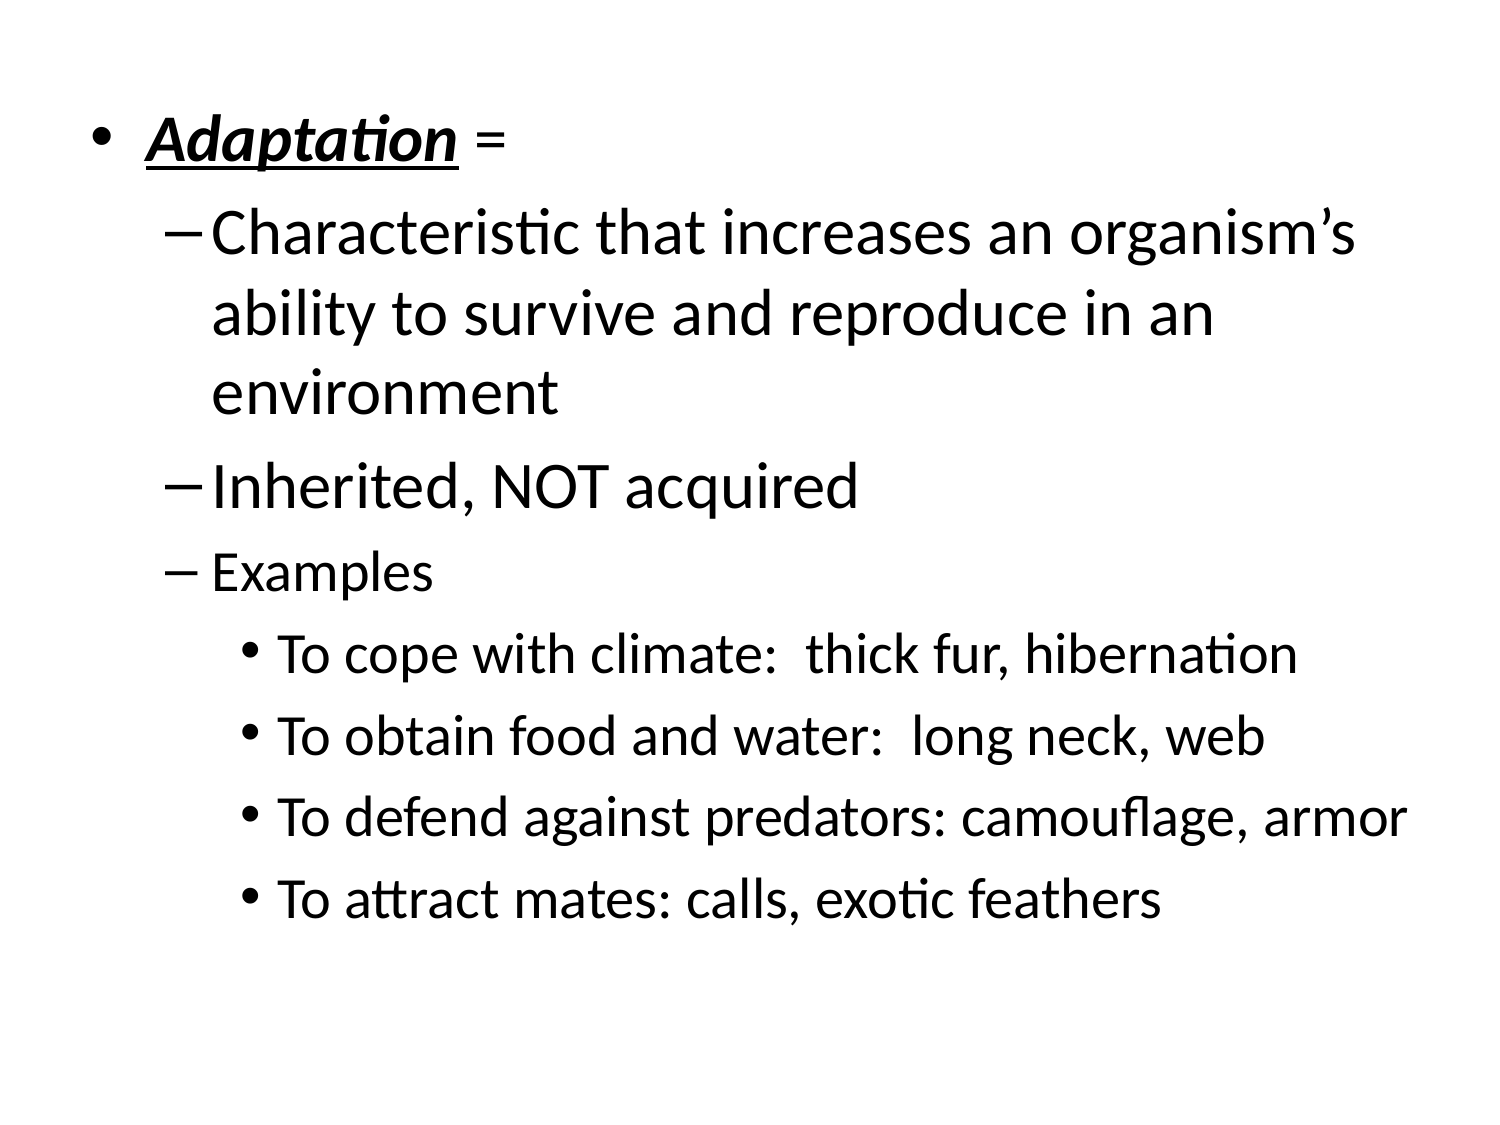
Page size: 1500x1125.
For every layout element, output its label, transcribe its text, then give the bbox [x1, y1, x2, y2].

list Adaptation = Characteristic that increases an organism’s ability to survive and reproduce in an environment Inherited, NOT acquired Examples To cope with climate: thick fur, hibernation To obtain food and water: long neck, web To defend against predators: camouflage, armor To attract mates: calls, exotic feathers [75, 87, 1463, 1005]
